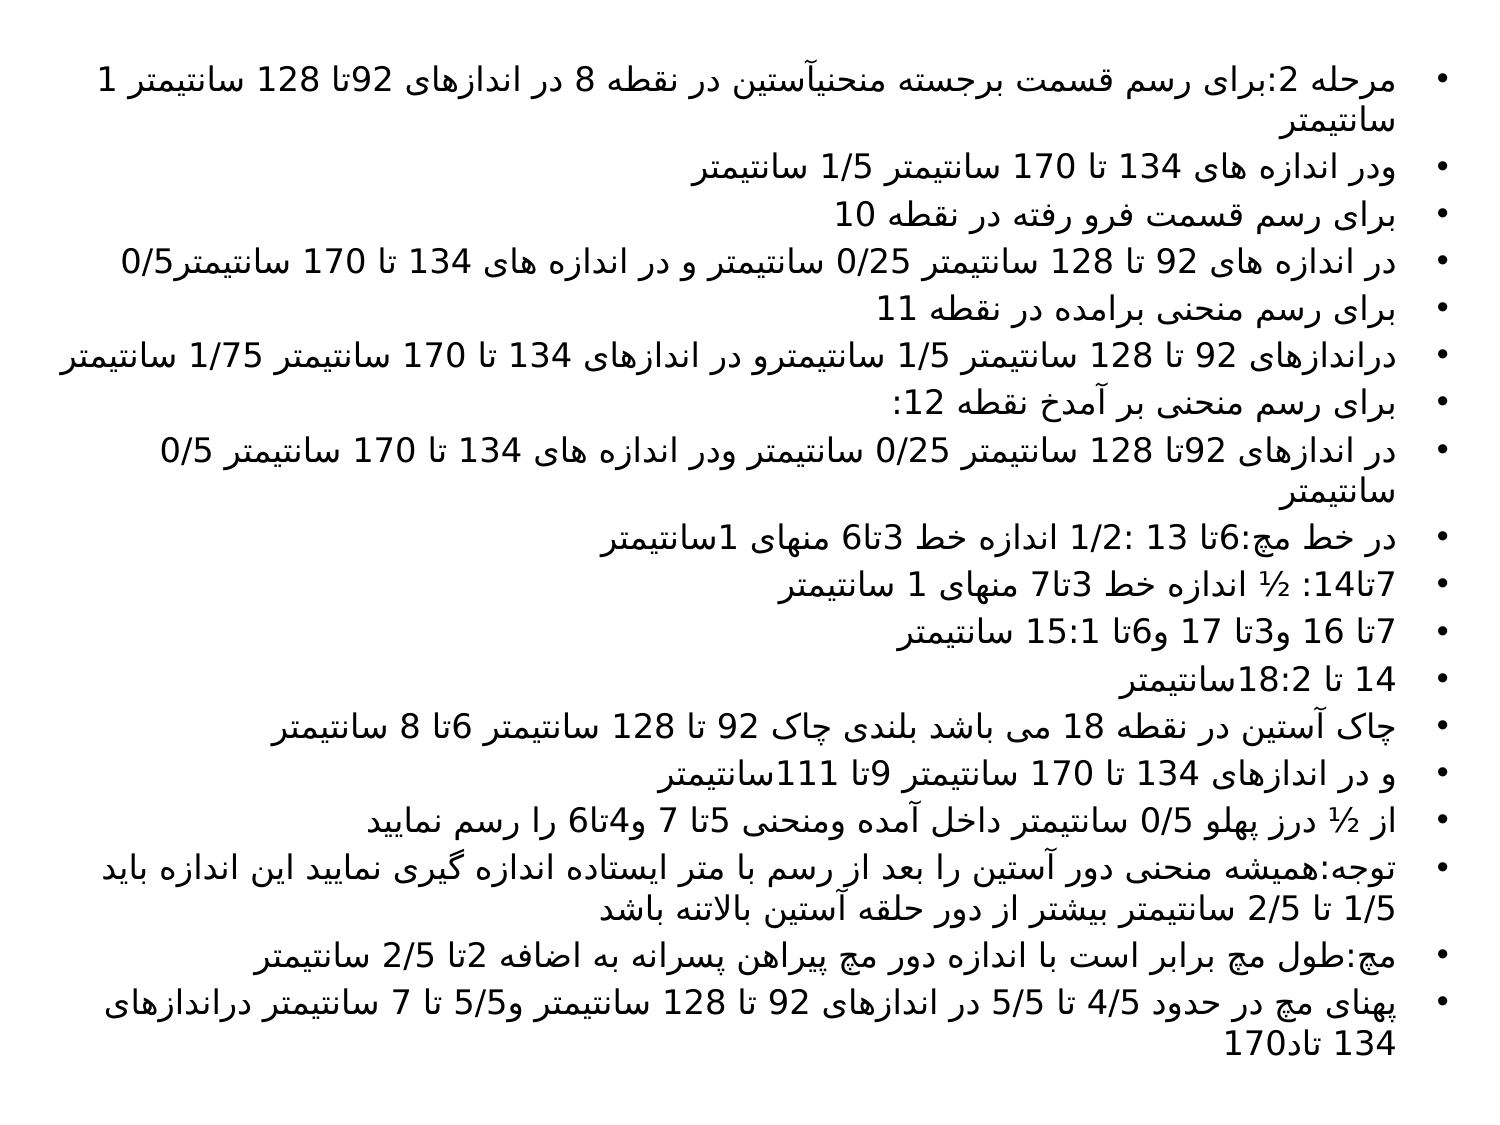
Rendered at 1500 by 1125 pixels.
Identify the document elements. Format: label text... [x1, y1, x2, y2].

list مرحله 2:برای رسم قسمت برجسته منحنیآستین در نقطه 8 در اندازهای 92تا 128 سانتیمتر 1 سانتیمتر ودر اندازه های 134 تا 170 سانتیمتر 1/5 سانتیمتر برای رسم قسمت فرو رفته در نقطه 10 در اندازه های 92 تا 128 سانتیمتر 0/25 سانتیمتر و در اندازه های 134 تا 170 سانتیمتر0/5 برای رسم منحنی برامده در نقطه 11 دراندازهای 92 تا 128 سانتیمتر 1/5 سانتیمترو در اندازهای 134 تا 170 سانتیمتر 1/75 سانتیمتر برای رسم منحنی بر آمدخ نقطه 12: در اندازهای 92تا 128 سانتیمتر 0/25 سانتیمتر ودر اندازه های 134 تا 170 سانتیمتر 0/5 سانتیمتر در خط مچ:6تا 13 :1/2 اندازه خط 3تا6 منهای 1سانتیمتر 7تا14: ½ اندازه خط 3تا7 منهای 1 سانتیمتر 7تا 16 و3تا 17 و6تا 15:1 سانتیمتر 14 تا 18:2سانتیمتر چاک آستین در نقطه 18 می باشد بلندی چاک 92 تا 128 سانتیمتر 6تا 8 سانتیمتر و در اندازهای 134 تا 170 سانتیمتر 9تا 111سانتیمتر از ½ درز پهلو 0/5 سانتیمتر داخل آمده ومنحنی 5تا 7 و4تا6 را رسم نمایید توجه:همیشه منحنی دور آستین را بعد از رسم با متر ایستاده اندازه گیری نمایید این اندازه باید 1/5 تا 2/5 سانتیمتر بیشتر از دور حلقه آستین بالاتنه باشد مچ:طول مچ برابر است با اندازه دور مچ پیراهن پسرانه به اضافه 2تا 2/5 سانتیمتر پهنای مچ در حدود 4/5 تا 5/5 در اندازهای 92 تا 128 سانتیمتر و5/5 تا 7 سانتیمتر دراندازهای 134 تاد170 [37, 50, 1463, 1088]
